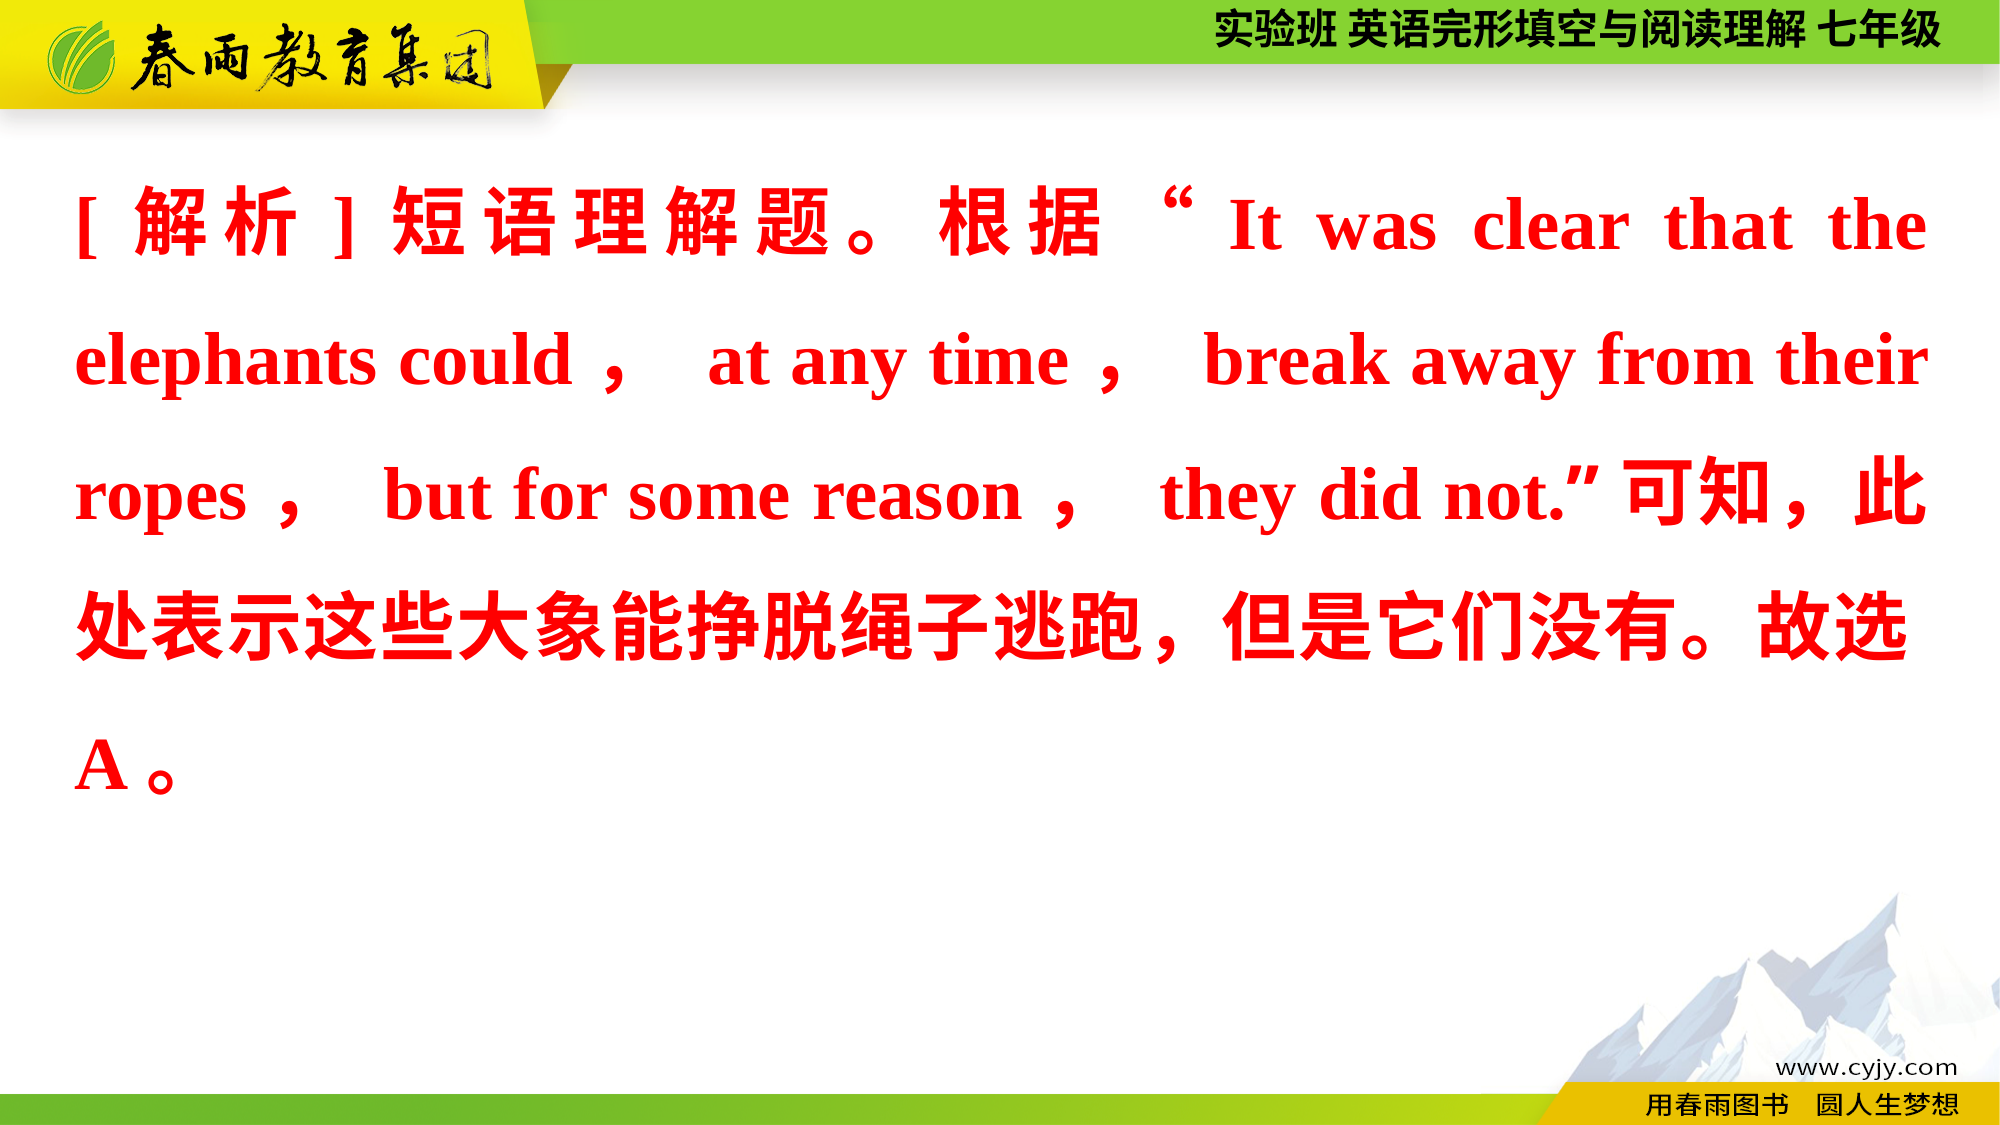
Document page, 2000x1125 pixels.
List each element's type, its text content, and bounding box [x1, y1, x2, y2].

list [解析]短语理解题。根据“It was clear that the elephants could， at any time， break away from their ropes， but for some reason， they did not.”可知，此处表示这些大象能挣脱绳子逃跑，但是它们没有。故选A。 [59, 122, 1944, 666]
picture [0, 0, 2000, 1125]
